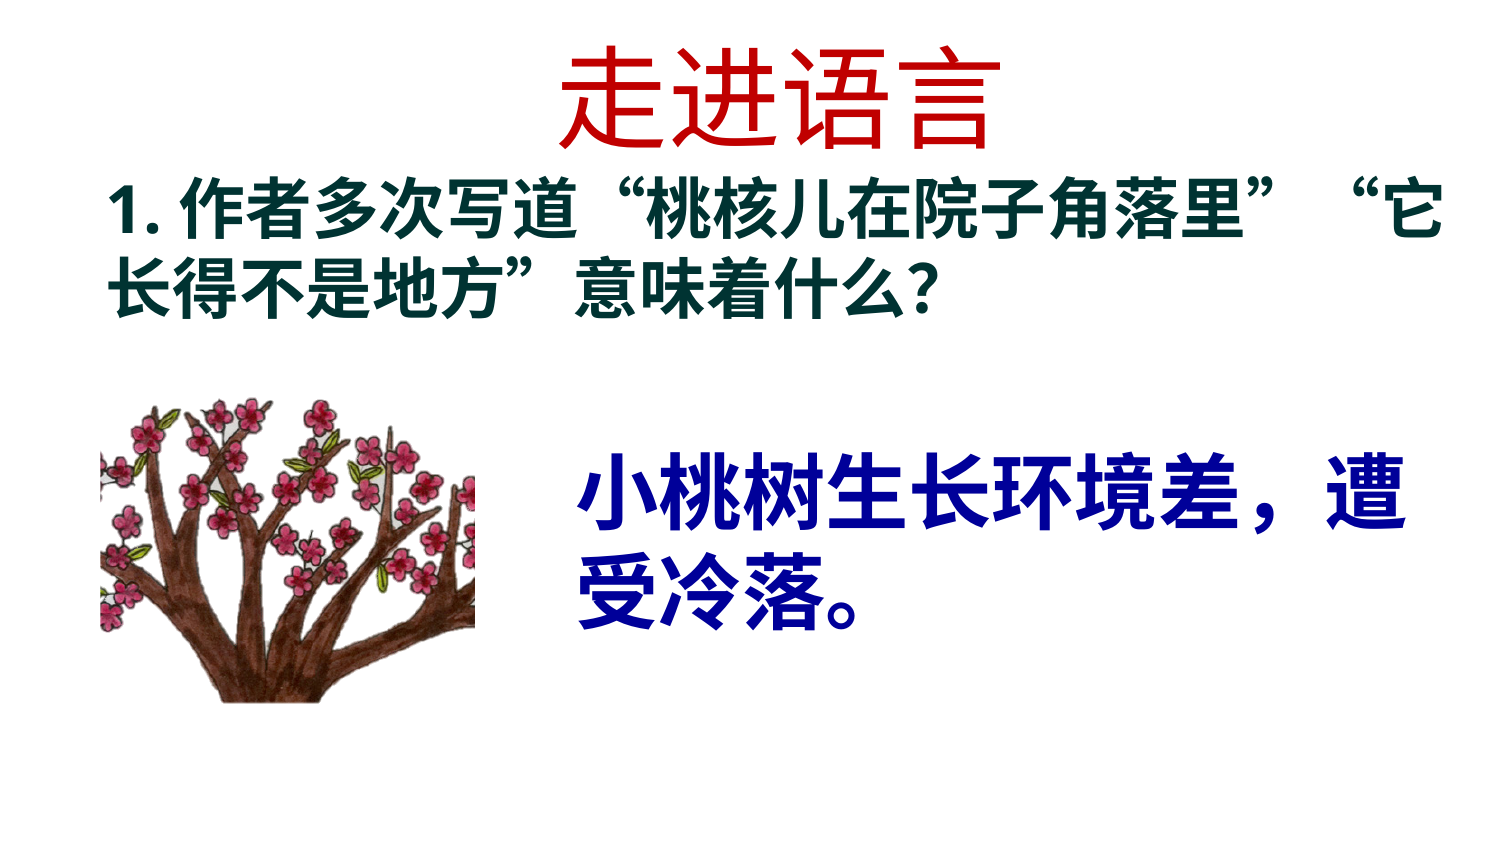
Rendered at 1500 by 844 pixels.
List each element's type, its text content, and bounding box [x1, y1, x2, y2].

text_box 走进语言 [540, 20, 1021, 170]
title 1.作者多次写道“桃核儿在院子角落里”“它长得不是地方”意味着什么？ [90, 107, 1471, 486]
text_box 小桃树生长环境差，遭受冷落。 [560, 433, 1445, 748]
picture [100, 386, 476, 706]
